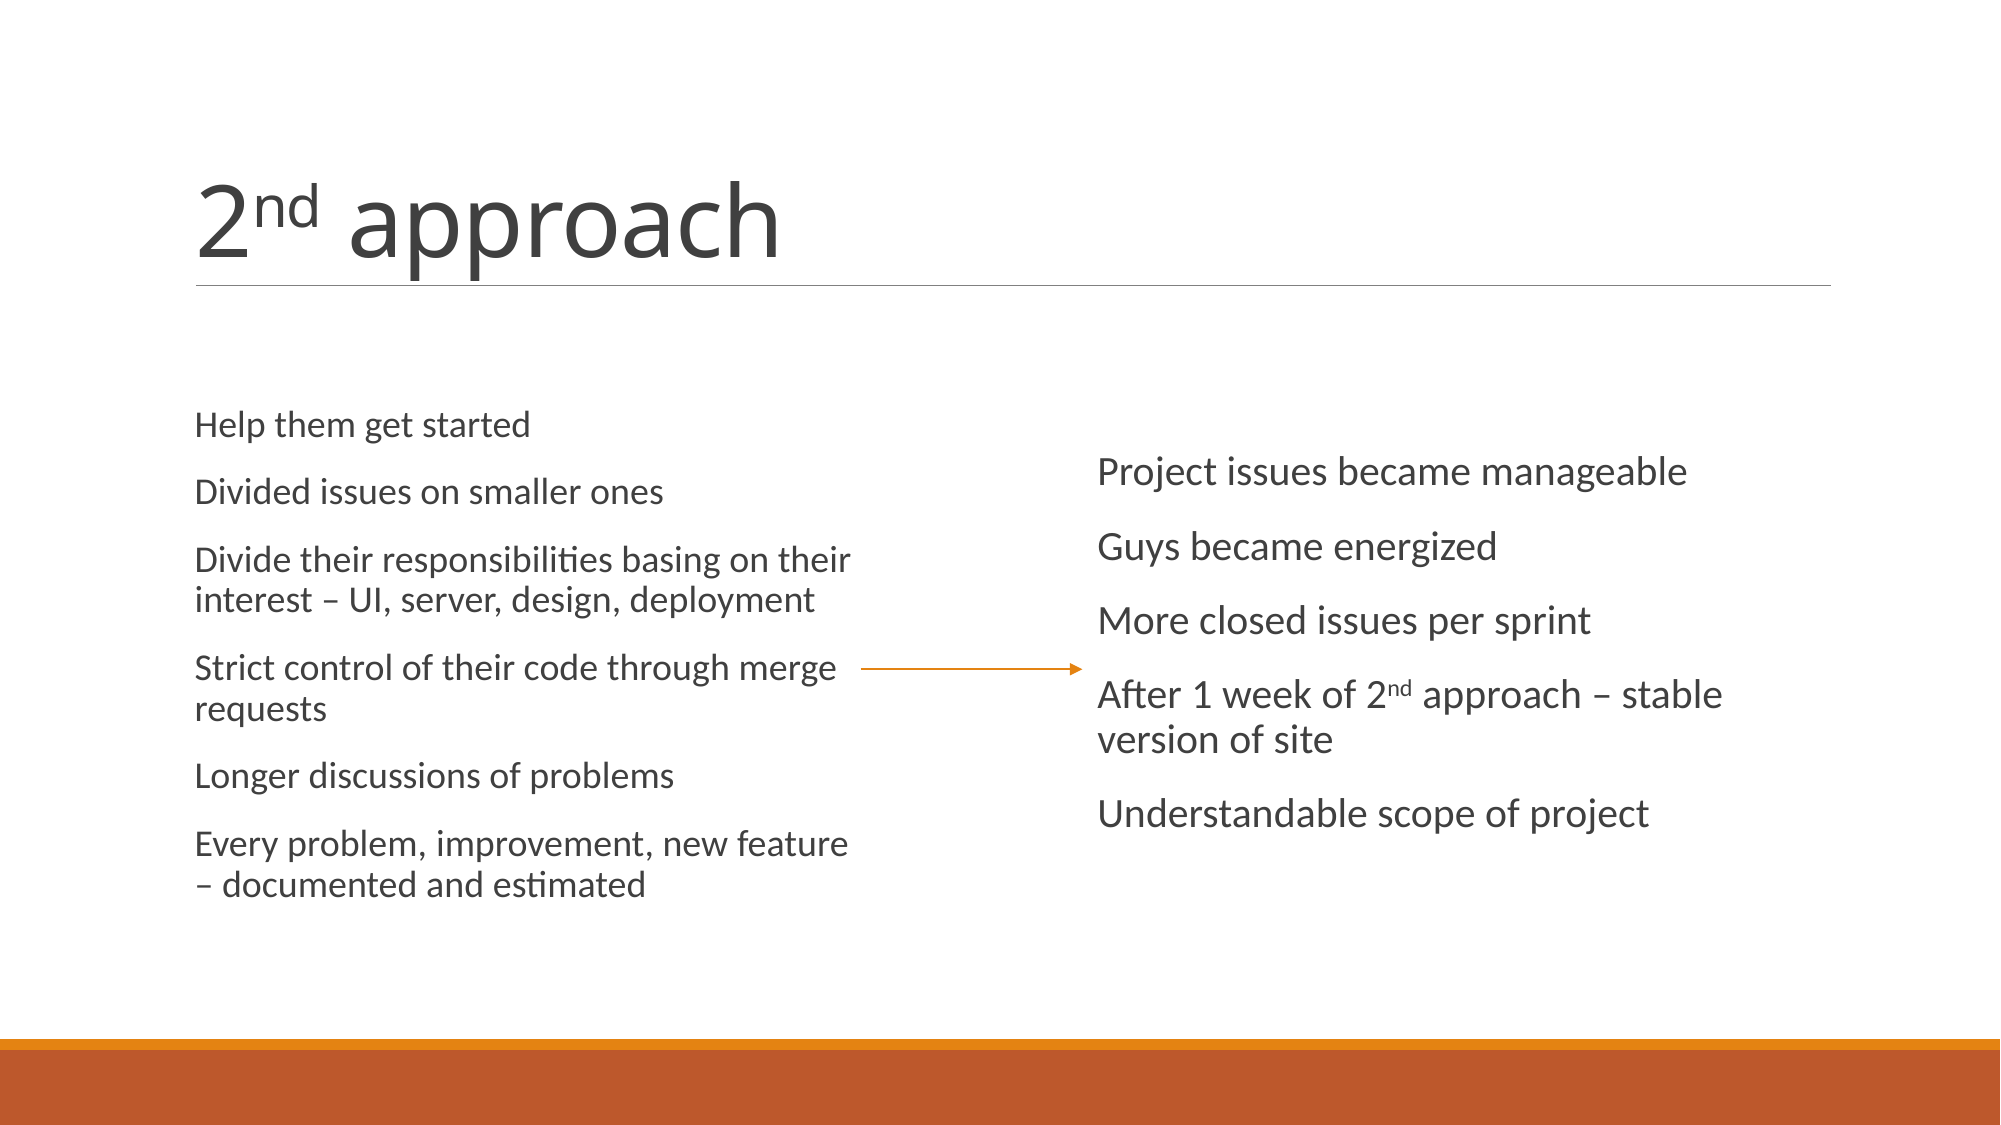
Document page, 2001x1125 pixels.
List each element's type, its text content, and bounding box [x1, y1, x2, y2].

title 2nd approach [180, 47, 1830, 285]
text_box Project issues became manageable Guys became energized More closed issues per sprint After 1 week of 2nd approach – stable version of site Understandable scope of project [1082, 442, 1830, 897]
text_box Help them get started Divided issues on smaller ones Divide their responsibilities basing on their interest – UI, server, design, deployment Strict control of their code through merge requests Longer discussions of problems Every problem, improvement, new feature – documented and estimated [179, 397, 861, 942]
